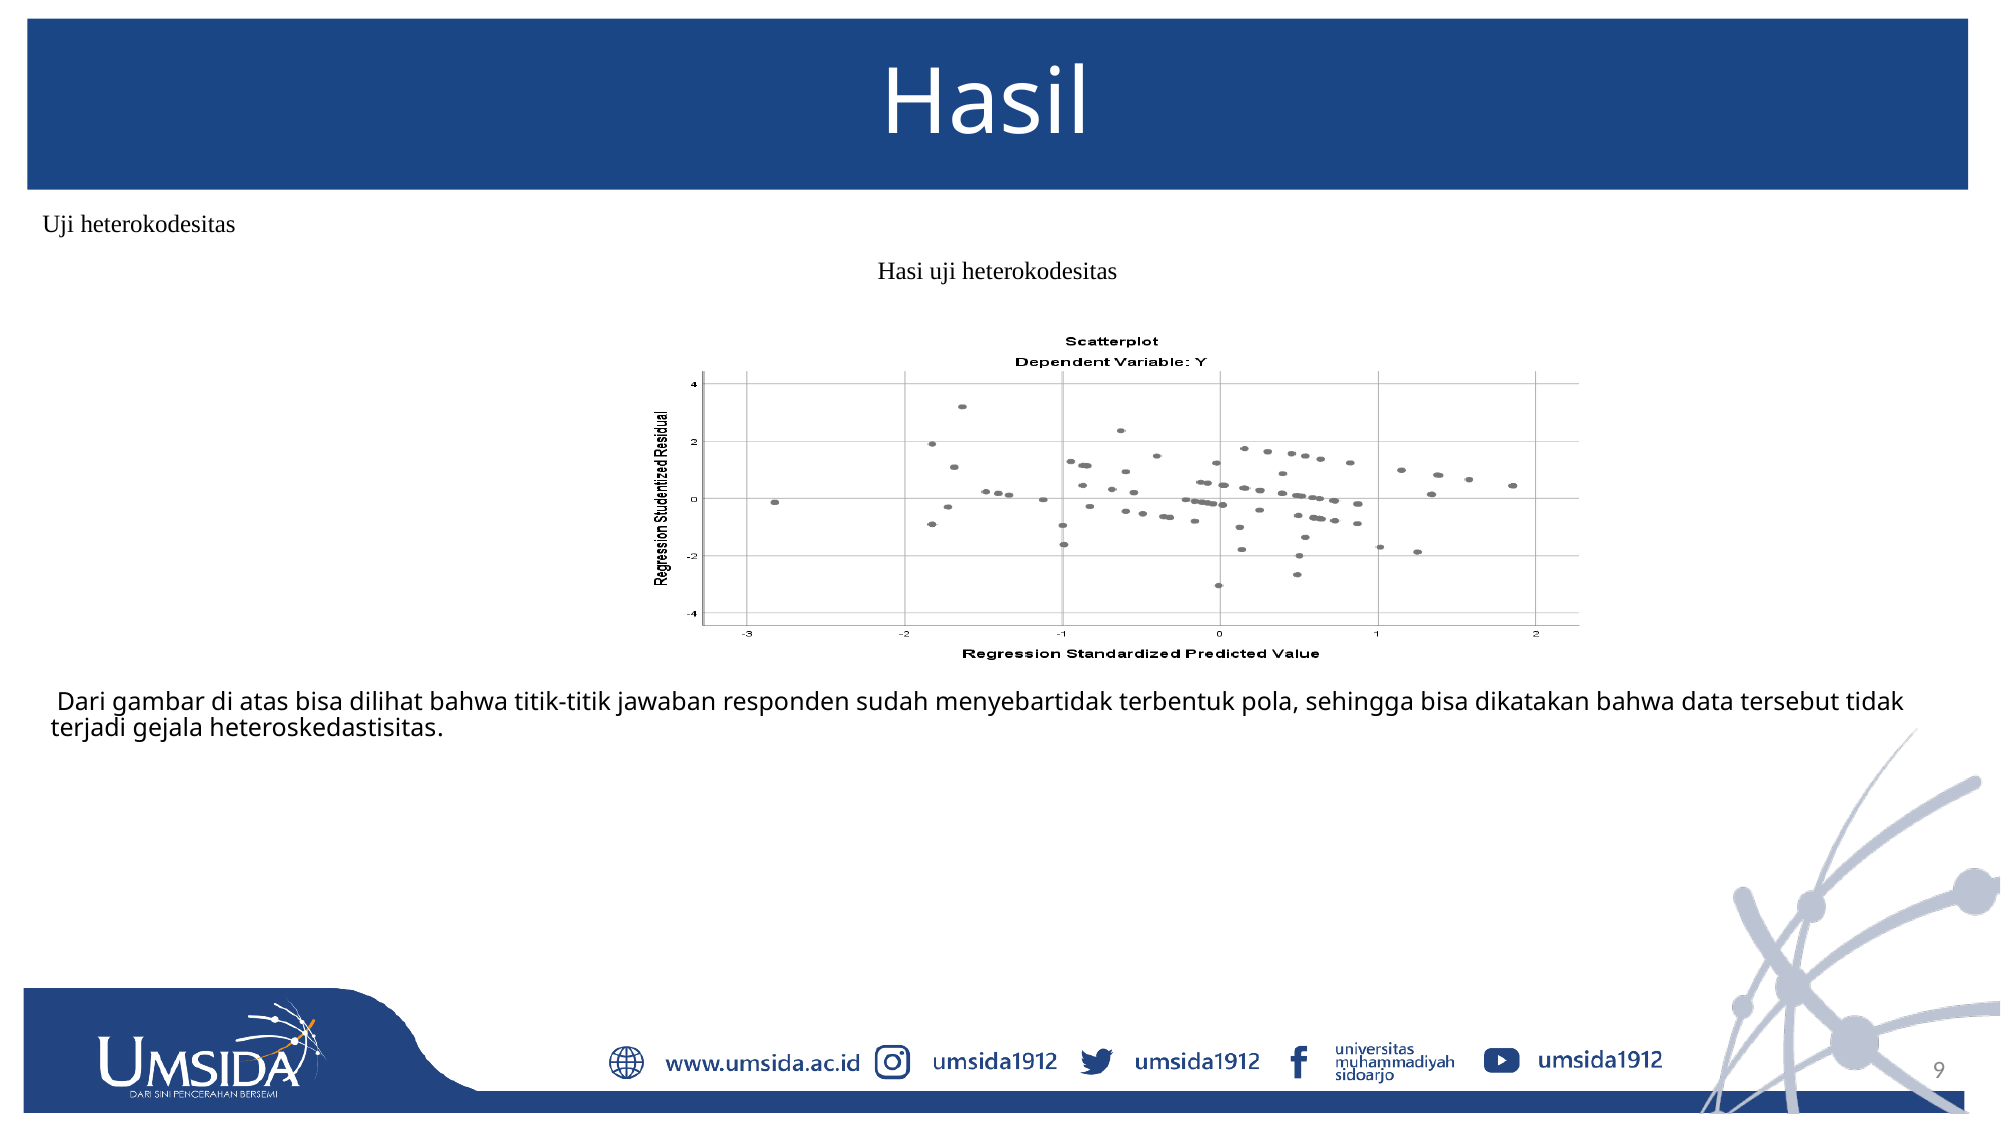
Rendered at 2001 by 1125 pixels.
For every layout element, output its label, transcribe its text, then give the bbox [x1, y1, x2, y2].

picture [23, 51, 2001, 1114]
title Hasil [27, 18, 1969, 190]
list Uji heterokodesitas Hasi uji heterokodesitas Dari gambar di atas bisa dilihat bahwa titik-titik jawaban responden sudah menyebartidak terbentuk pola, sehingga bisa dikatakan bahwa data tersebut tidak terjadi gejala heteroskedastisitas. [27, 203, 1969, 1039]
picture [633, 326, 1591, 670]
